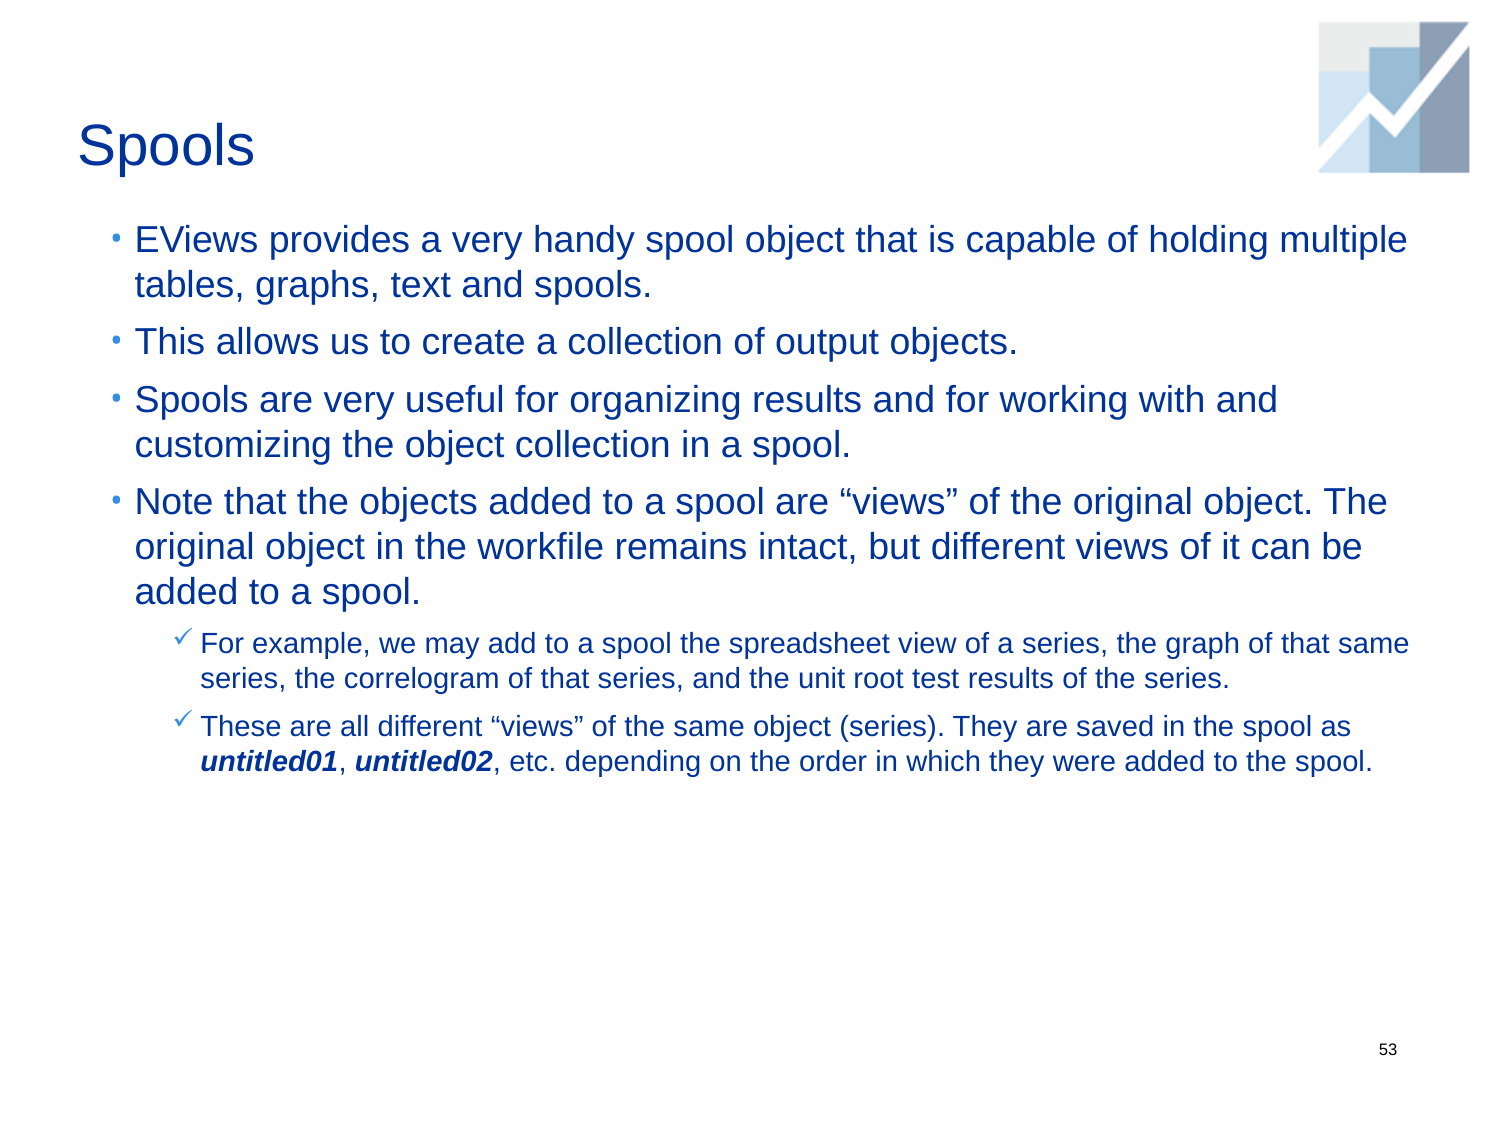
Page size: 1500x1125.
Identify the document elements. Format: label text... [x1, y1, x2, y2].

list EViews provides a very handy spool object that is capable of holding multiple tables, graphs, text and spools. This allows us to create a collection of output objects. Spools are very useful for organizing results and for working with and customizing the object collection in a spool. Note that the objects added to a spool are “views” of the original object. The original object in the workfile remains intact, but different views of it can be added to a spool. For example, we may add to a spool the spreadsheet view of a series, the graph of that same series, the correlogram of that series, and the unit root test results of the series. These are all different “views” of the same object (series). They are saved in the spool as untitled01, untitled02, etc. depending on the order in which they were added to the spool. [91, 207, 1429, 979]
slide_number 53 [1262, 1015, 1413, 1067]
title Spools [62, 0, 1297, 185]
picture [1300, 11, 1479, 181]
